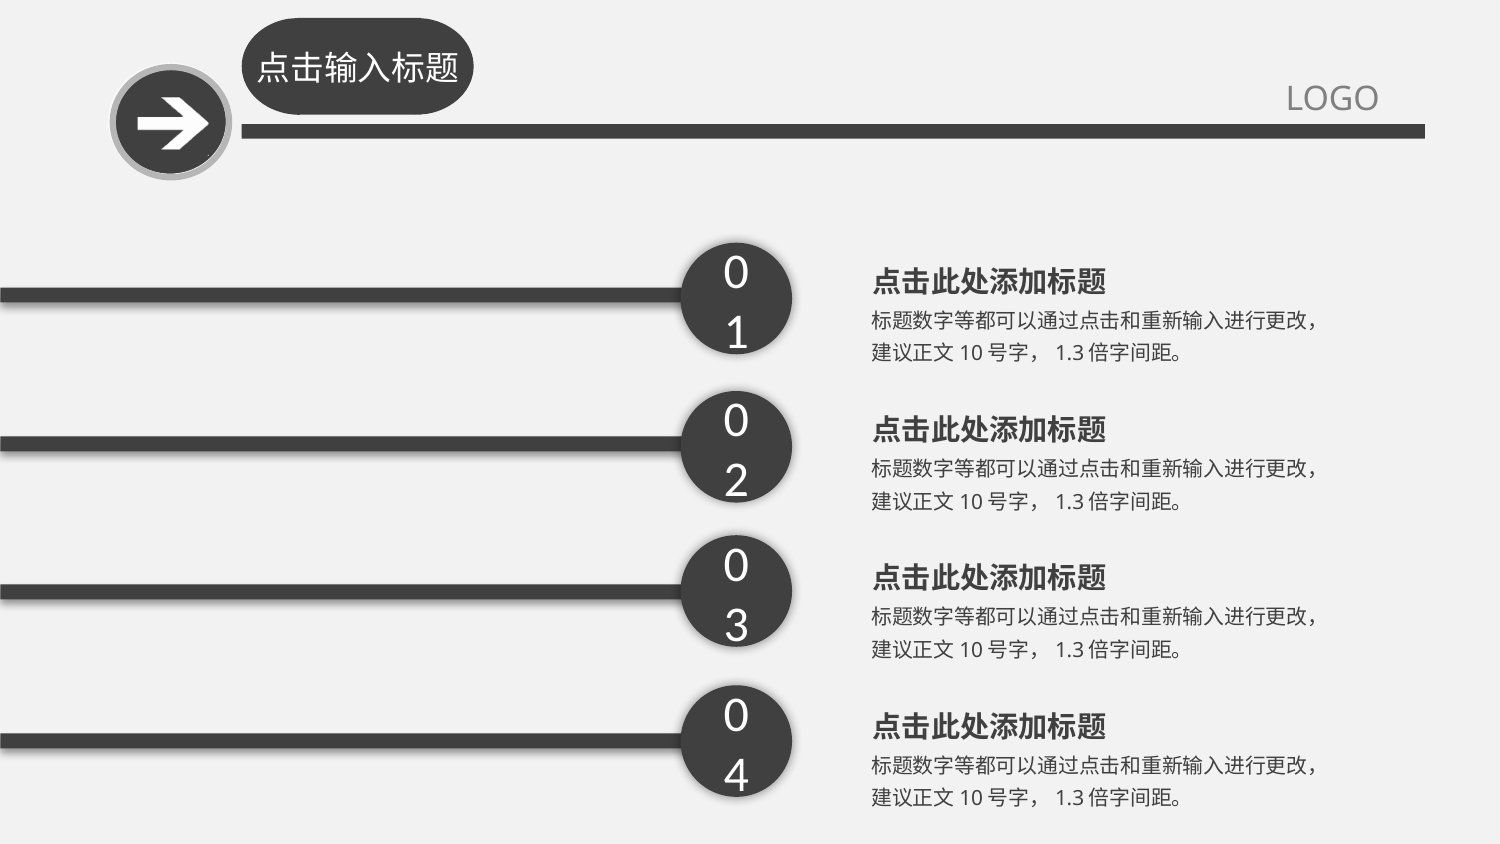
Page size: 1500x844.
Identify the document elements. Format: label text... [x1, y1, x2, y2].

text_box 04 [679, 684, 794, 798]
text_box 02 [679, 389, 794, 504]
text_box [110, 65, 229, 178]
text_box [856, 690, 1354, 819]
text_box [241, 123, 1426, 140]
text_box [0, 584, 673, 600]
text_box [241, 17, 487, 115]
text_box 03 [679, 534, 794, 648]
text_box [0, 287, 673, 303]
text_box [856, 245, 1354, 374]
text_box [0, 733, 673, 749]
text_box [0, 436, 673, 452]
text_box 01 [679, 241, 794, 356]
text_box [856, 541, 1354, 671]
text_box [856, 393, 1354, 522]
text_box LOGO [1270, 69, 1404, 123]
